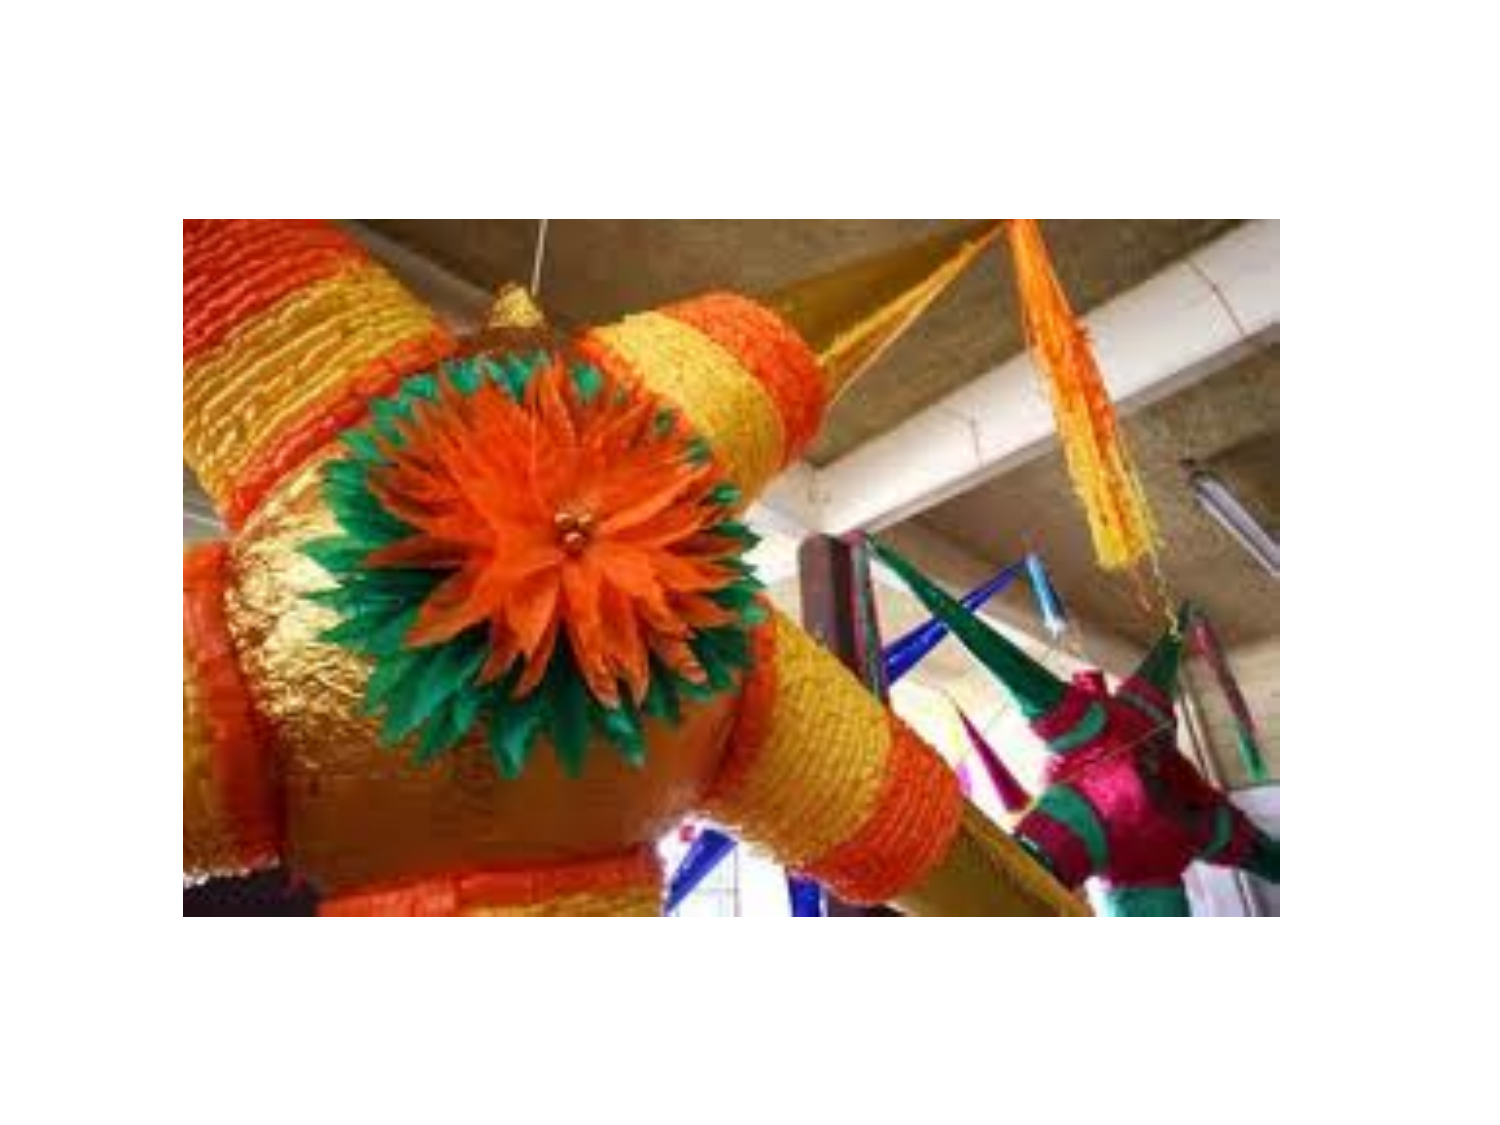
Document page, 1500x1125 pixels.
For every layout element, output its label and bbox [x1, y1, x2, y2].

picture [182, 219, 1280, 918]
